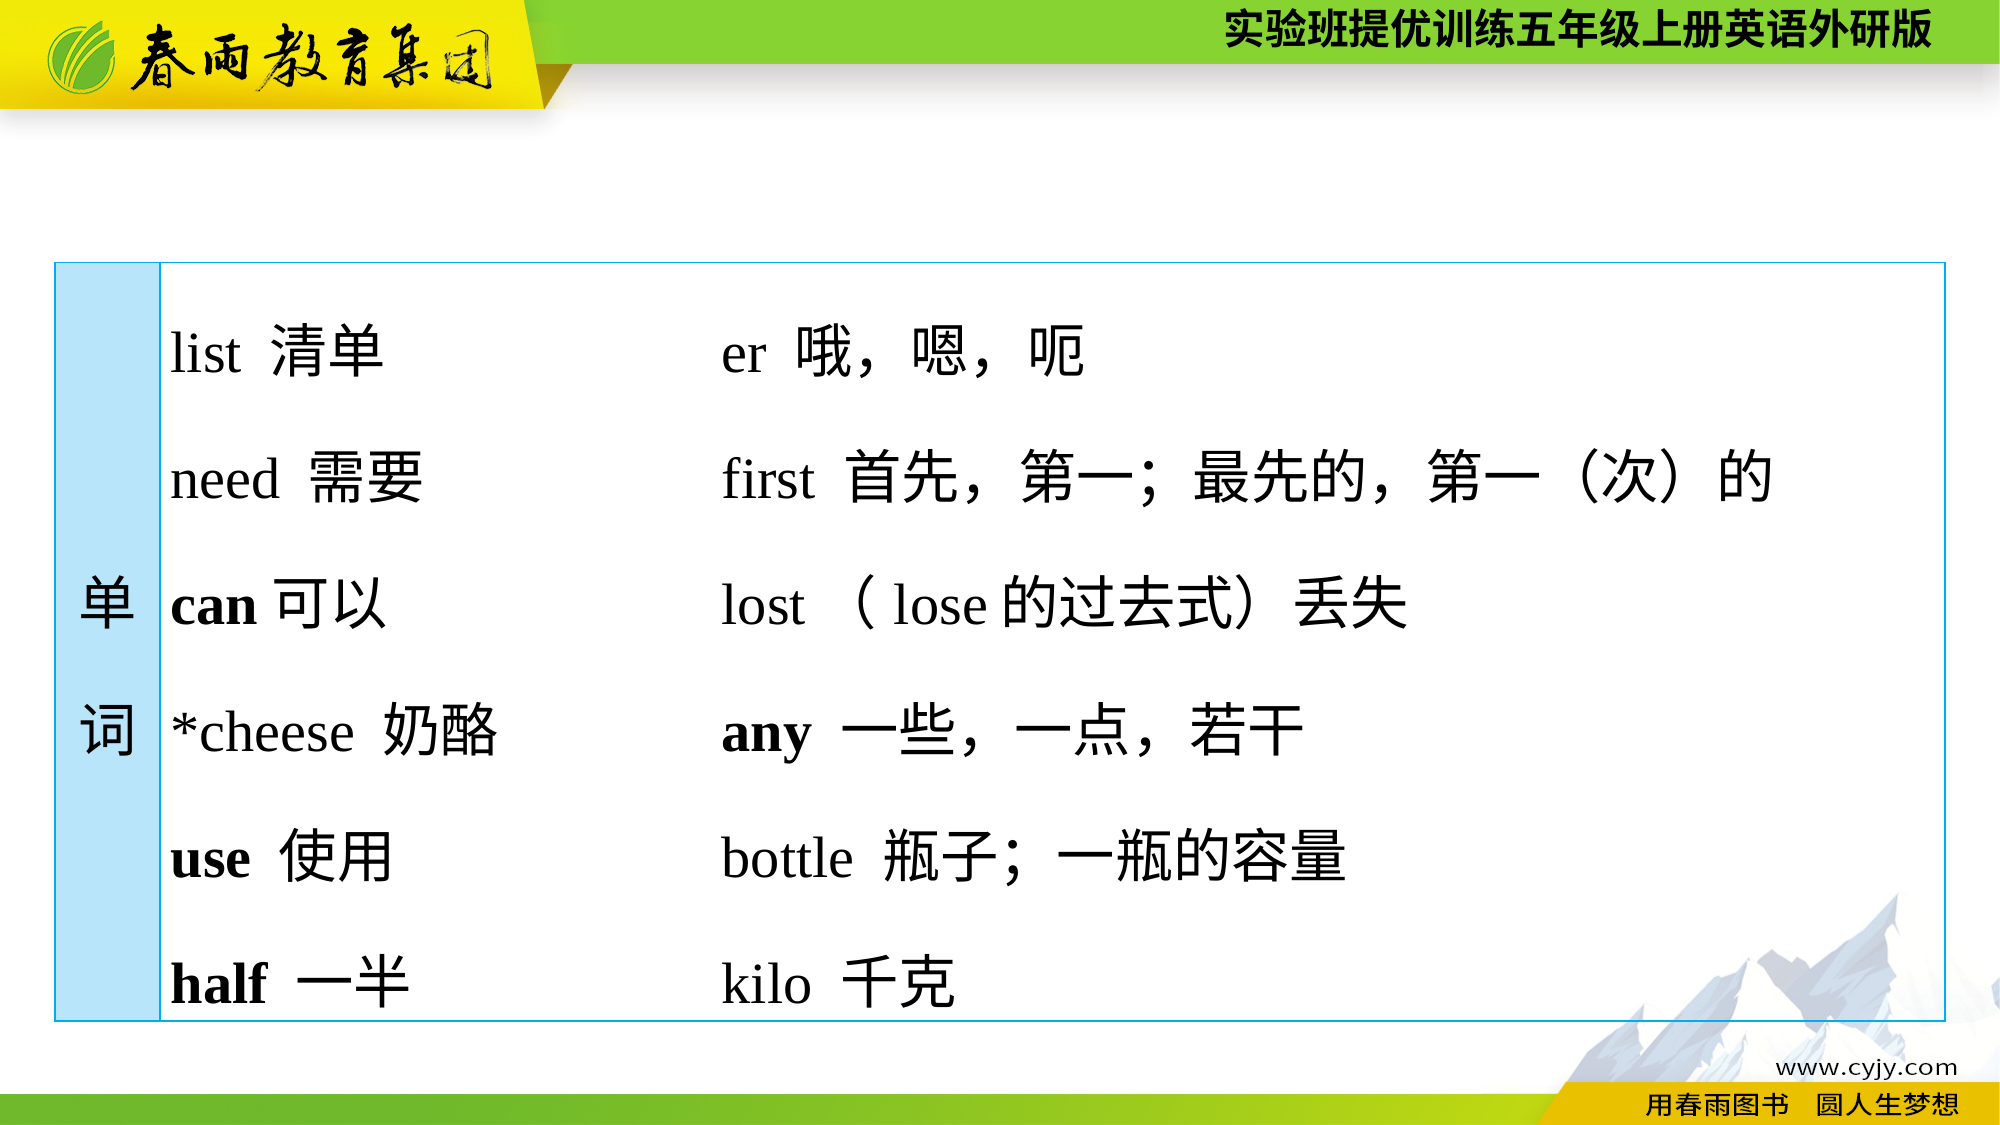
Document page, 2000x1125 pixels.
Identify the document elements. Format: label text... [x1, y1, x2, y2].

table_header list 清单 er 哦，嗯，呃 need 需要 first 首先，第一；最先的，第一（次）的 can可以 lost（lose的过去式）丢失 *cheese 奶酪 any 一些，一点，若干 use 使用 bottle 瓶子；一瓶的容量 half 一半 kilo 千克 [161, 263, 1944, 1020]
table_header 单 词 [56, 263, 159, 1020]
picture [0, 0, 2000, 1125]
